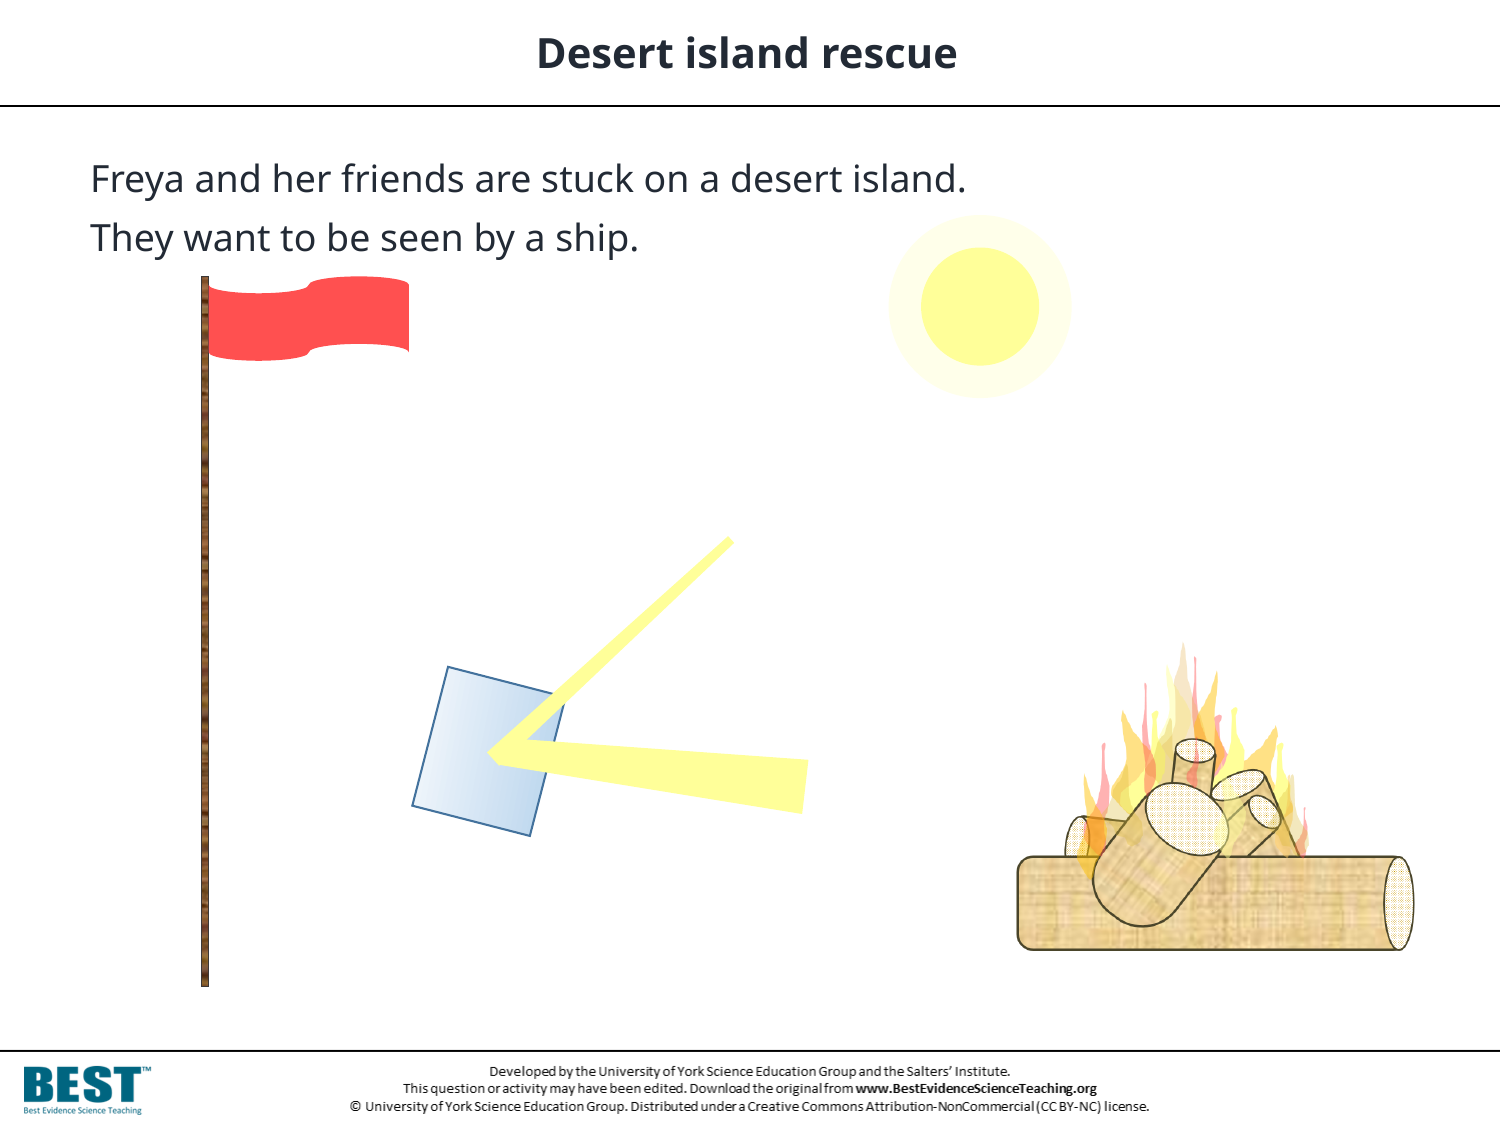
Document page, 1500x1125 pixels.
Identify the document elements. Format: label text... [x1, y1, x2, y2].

text_box Desert island rescue [23, 4, 1471, 99]
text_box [200, 214, 1426, 987]
picture [0, 105, 1500, 1125]
